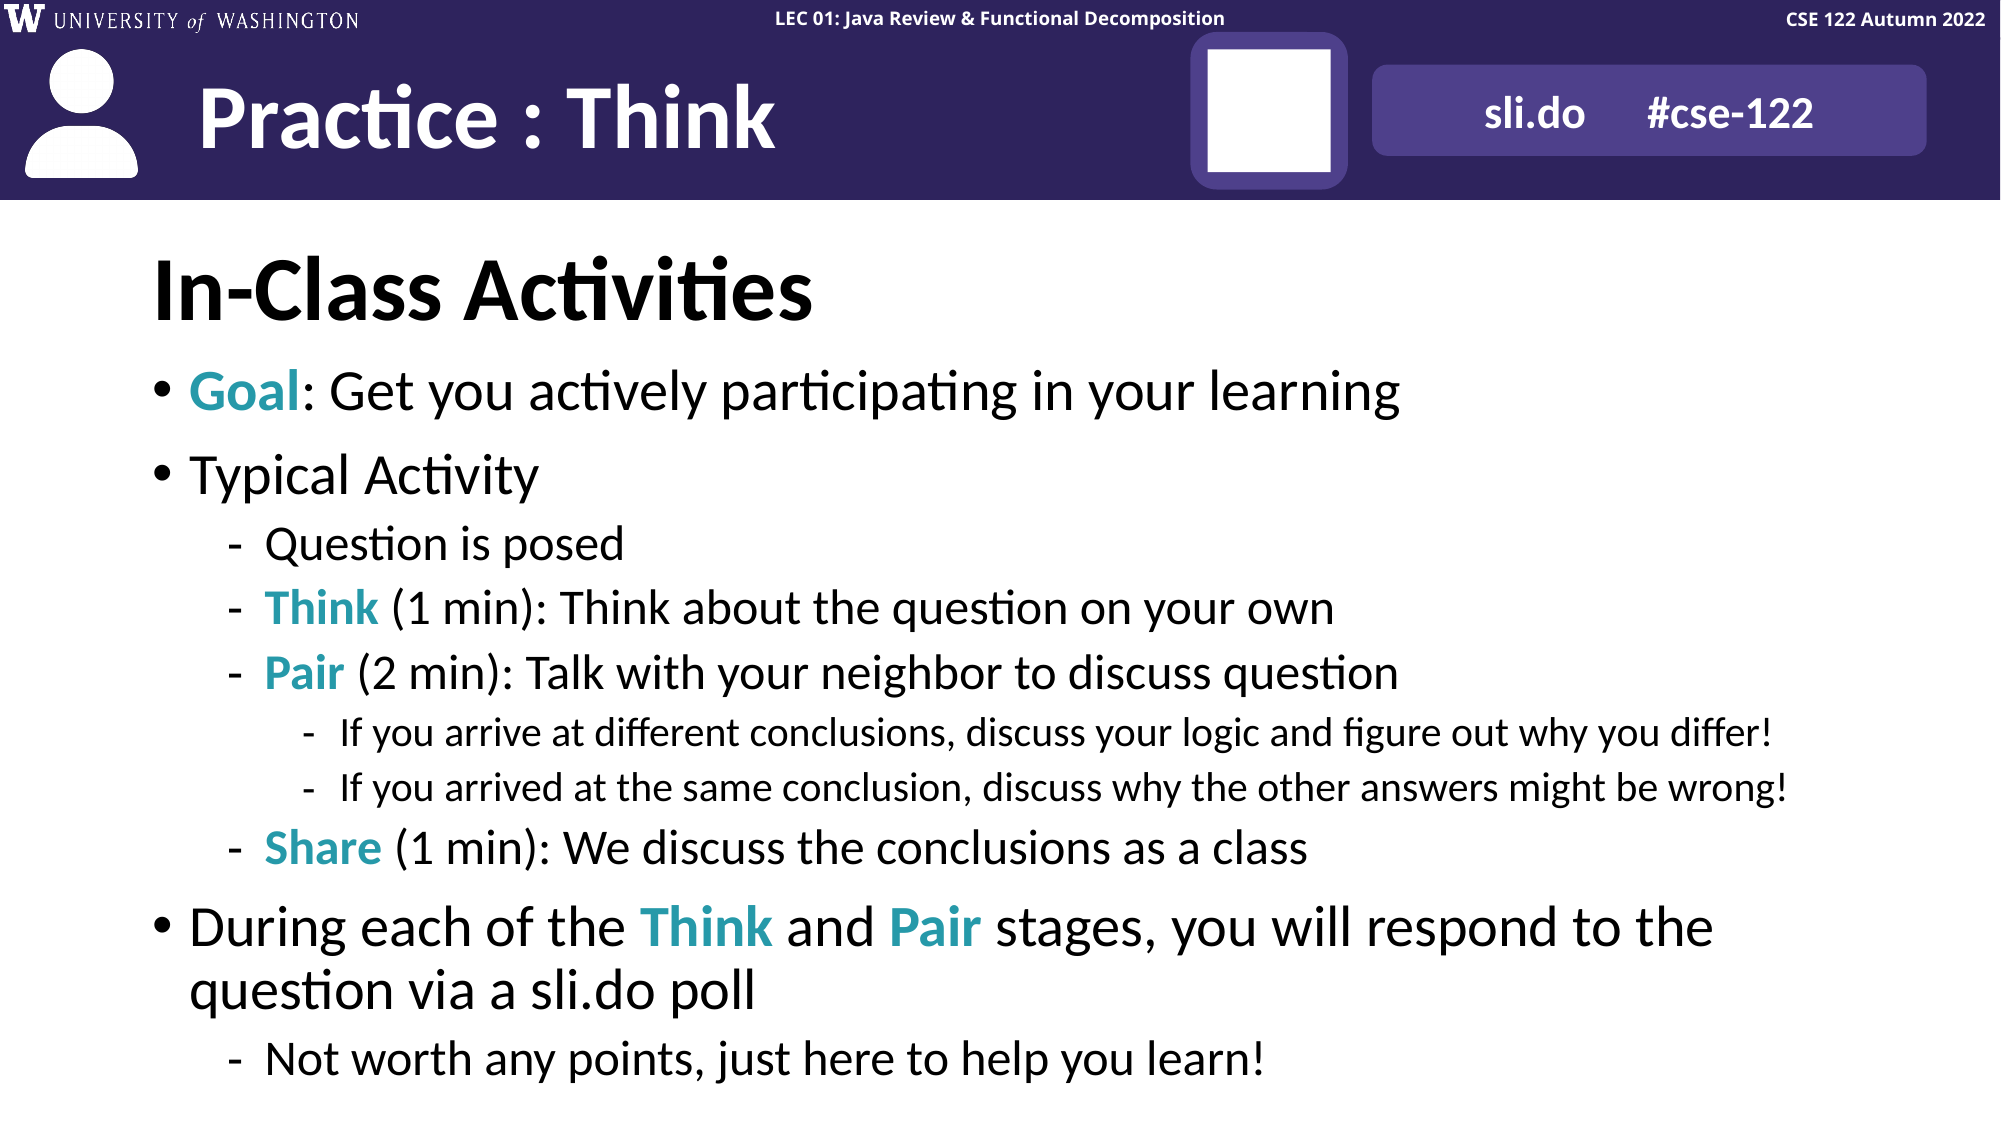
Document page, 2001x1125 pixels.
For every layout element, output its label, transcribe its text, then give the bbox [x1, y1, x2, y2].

title In-Class Activities [137, 227, 1863, 352]
text_box Goal: Get you actively participating in your learning Typical Activity Question is posed Think (1 min): Think about the question on your own Pair (2 min): Talk with your neighbor to discuss question If you arrive at different conclusions, discuss your logic and figure out why you differ! If you arrived at the same conclusion, discuss why the other answers might be wrong! Share (1 min): We discuss the conclusions as a class During each of the Think and Pair stages, you will respond to the question via a sli.do poll Not worth any points, just here to help you learn! [137, 352, 1863, 1086]
picture [25, 49, 138, 178]
picture [4, 4, 358, 33]
